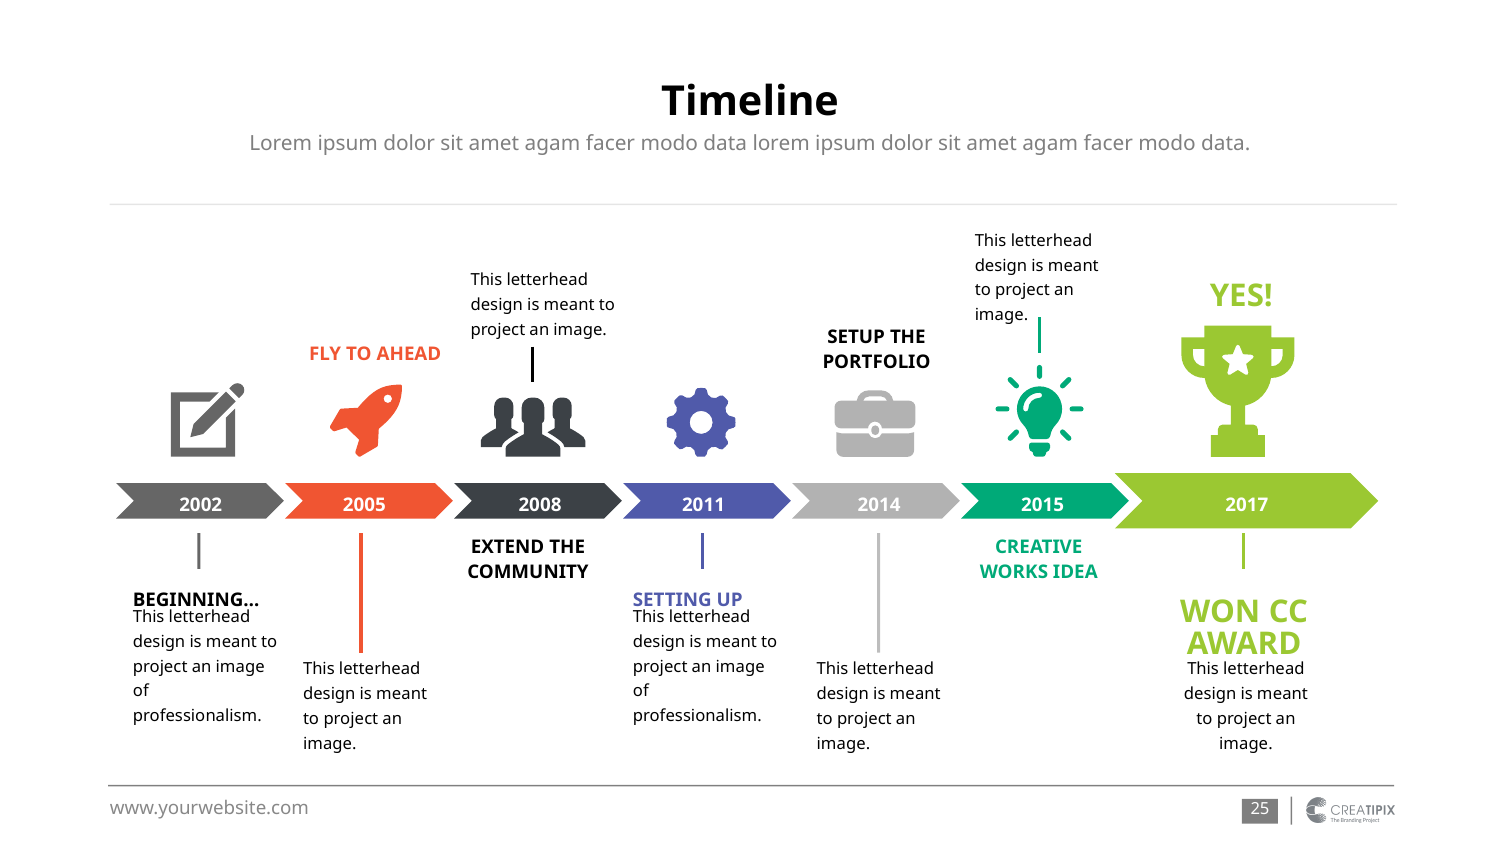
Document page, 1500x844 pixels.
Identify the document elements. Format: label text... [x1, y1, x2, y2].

text_box [1181, 325, 1295, 457]
text_box [454, 483, 504, 519]
text_box [834, 390, 916, 429]
text_box [480, 397, 519, 448]
text_box [1016, 386, 1063, 440]
text_box WON CC AWARD [1170, 597, 1318, 660]
picture [1306, 797, 1395, 823]
text_box [237, 483, 284, 519]
text_box This letterhead design is meant to project an image. [470, 263, 618, 340]
text_box [995, 406, 1010, 412]
text_box [229, 383, 245, 399]
text_box [505, 397, 561, 457]
text_box This letterhead design is meant to project an image. [1180, 664, 1313, 741]
text_box 2005 [328, 480, 400, 522]
text_box [836, 432, 915, 457]
text_box [623, 483, 667, 519]
title Timeline [103, 69, 1397, 128]
list Lorem ipsum dolor sit amet agam facer modo data lorem ipsum dolor sit amet agam facer modo data. [107, 128, 1393, 156]
text_box YES! [1167, 273, 1315, 321]
text_box [871, 425, 880, 436]
text_box [547, 397, 586, 448]
text_box [740, 483, 791, 519]
slide_number ‹#› [1235, 792, 1286, 827]
text_box This letterhead design is meant to project an image of professionalism. [132, 615, 280, 718]
text_box [666, 387, 736, 457]
text_box [170, 392, 236, 457]
text_box [792, 483, 843, 519]
text_box This letterhead design is meant to project an image. [974, 236, 1107, 313]
text_box [190, 391, 236, 438]
text_box 2008 [504, 480, 576, 522]
text_box 2017 [1211, 480, 1283, 522]
text_box [961, 483, 1007, 519]
text_box [116, 483, 165, 519]
text_box [1007, 377, 1020, 389]
text_box CREATIVE WORKS IDEA [965, 540, 1113, 575]
text_box [1069, 406, 1084, 412]
text_box SETUP THE PORTFOLIO [803, 325, 950, 369]
footer www.yourwebsite.com [94, 794, 455, 819]
text_box [576, 483, 622, 519]
text_box SETTING UP [632, 581, 780, 615]
text_box [285, 483, 328, 519]
text_box 2002 [165, 480, 237, 522]
text_box [1007, 429, 1020, 441]
text_box [1059, 377, 1072, 389]
text_box This letterhead design is meant to project an image. [303, 664, 437, 741]
text_box FLY TO AHEAD [301, 335, 449, 369]
text_box [1036, 364, 1043, 379]
text_box BEGINNING… [132, 581, 280, 615]
text_box [1059, 429, 1072, 441]
text_box [330, 384, 402, 457]
text_box This letterhead design is meant to project an image of professionalism. [632, 615, 780, 718]
text_box [1114, 473, 1379, 529]
text_box [915, 483, 960, 519]
text_box 2015 [1007, 480, 1079, 522]
text_box EXTEND THE COMMUNITY [454, 540, 602, 575]
text_box [1079, 483, 1129, 519]
text_box This letterhead design is meant to project an image. [816, 664, 949, 741]
text_box 2011 [667, 480, 740, 522]
text_box [400, 483, 453, 519]
text_box 2014 [843, 480, 915, 522]
text_box [1029, 442, 1051, 457]
